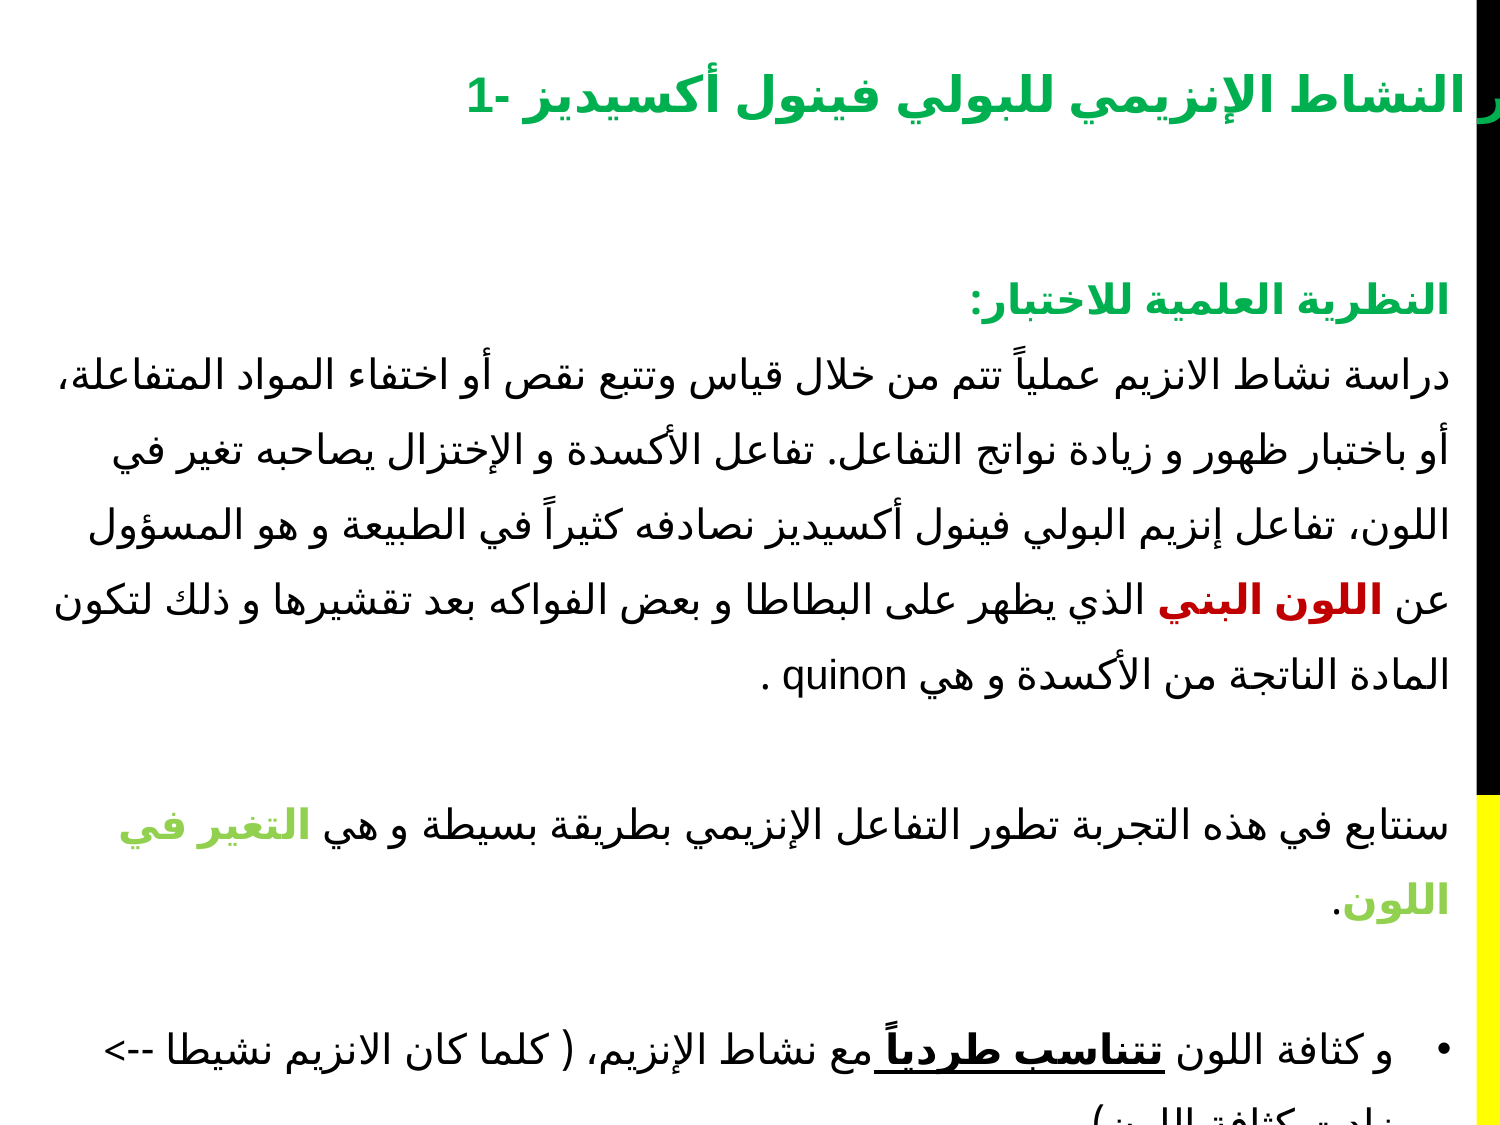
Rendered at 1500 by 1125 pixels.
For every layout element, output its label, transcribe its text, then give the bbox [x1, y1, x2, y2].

text_box النظرية العلمية للاختبار: دراسة نشاط الانزيم عملياً تتم من خلال قياس وتتبع نقص أو اختفاء المواد المتفاعلة، أو باختبار ظهور و زيادة نواتج التفاعل. تفاعل الأكسدة و الإختزال يصاحبه تغير في اللون، تفاعل إنزيم البولي فينول أكسيديز نصادفه كثيراً في الطبيعة و هو المسؤول عن اللون البني الذي يظهر على البطاطا و بعض الفواكه بعد تقشيرها و ذلك لتكون المادة الناتجة من الأكسدة و هي quinon . سنتابع في هذه التجربة تطور التفاعل الإنزيمي بطريقة بسيطة و هي التغير في اللون. و كثافة اللون تتناسب طردياً مع نشاط الإنزيم، ( كلما كان الانزيم نشيطا --> زادت كثافة اللون). [24, 240, 1467, 1125]
text_box 1- اختبار النشاط الإنزيمي للبولي فينول أكسيديز: [451, 24, 1500, 130]
